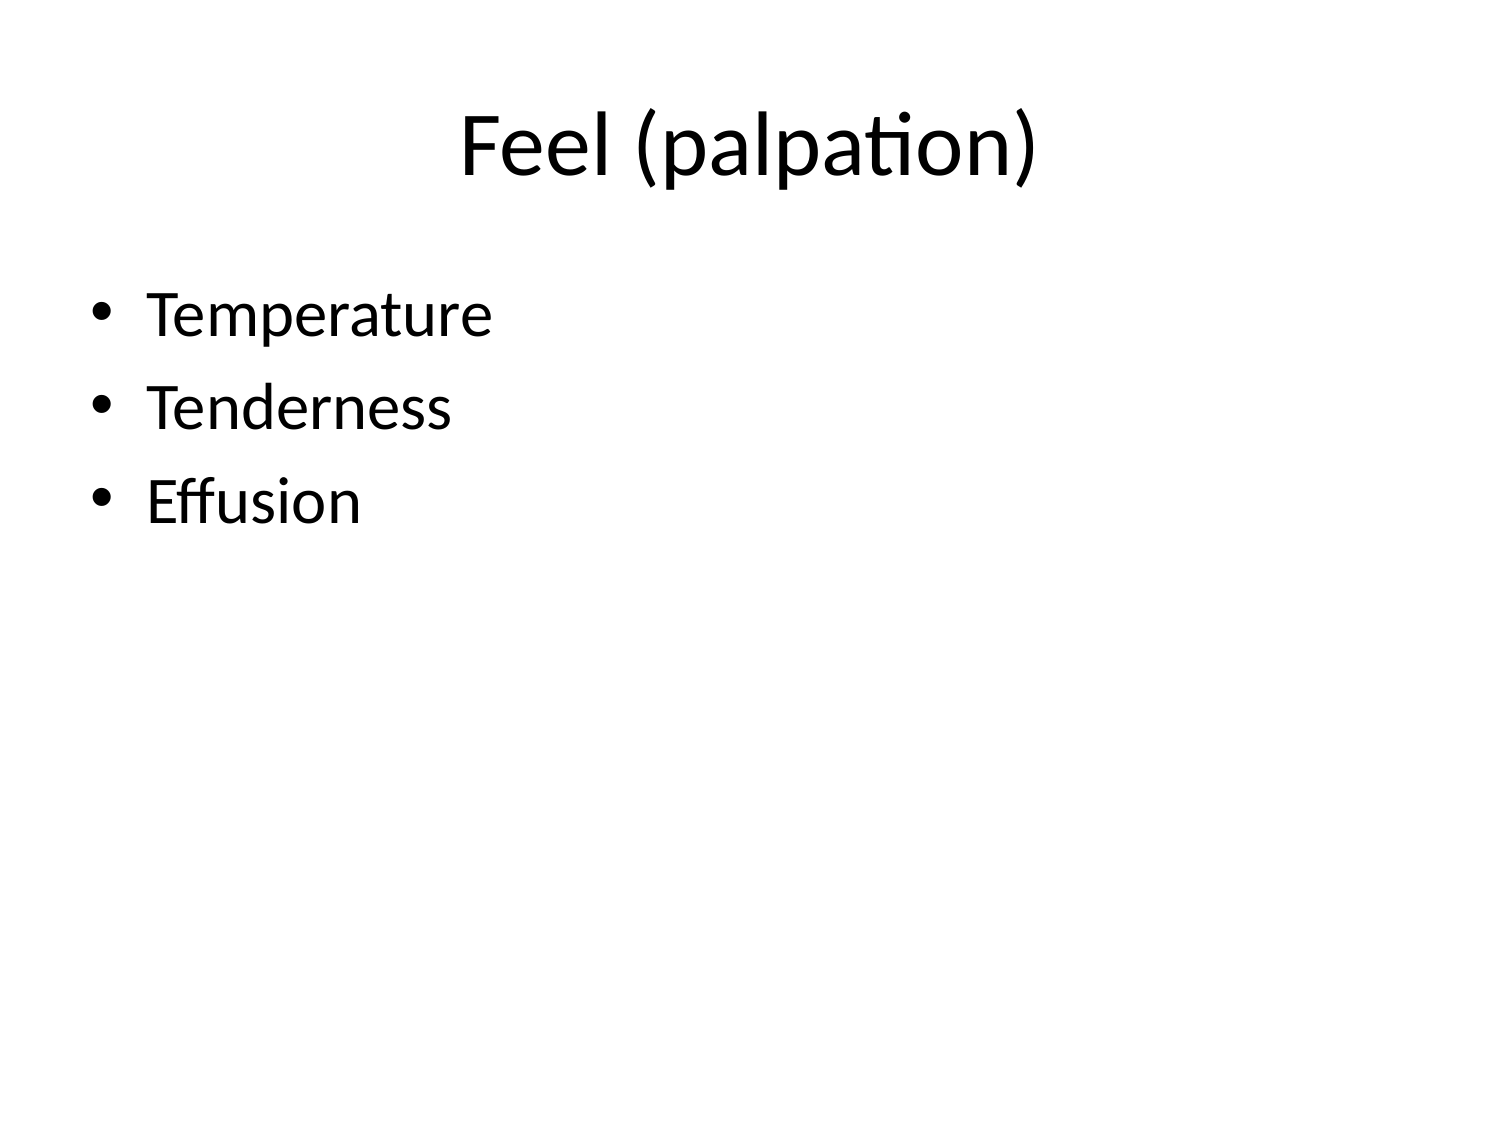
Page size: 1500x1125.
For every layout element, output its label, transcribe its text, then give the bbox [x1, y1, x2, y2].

list Temperature Tenderness Effusion [75, 262, 1425, 1005]
title Feel (palpation) [75, 45, 1425, 233]
